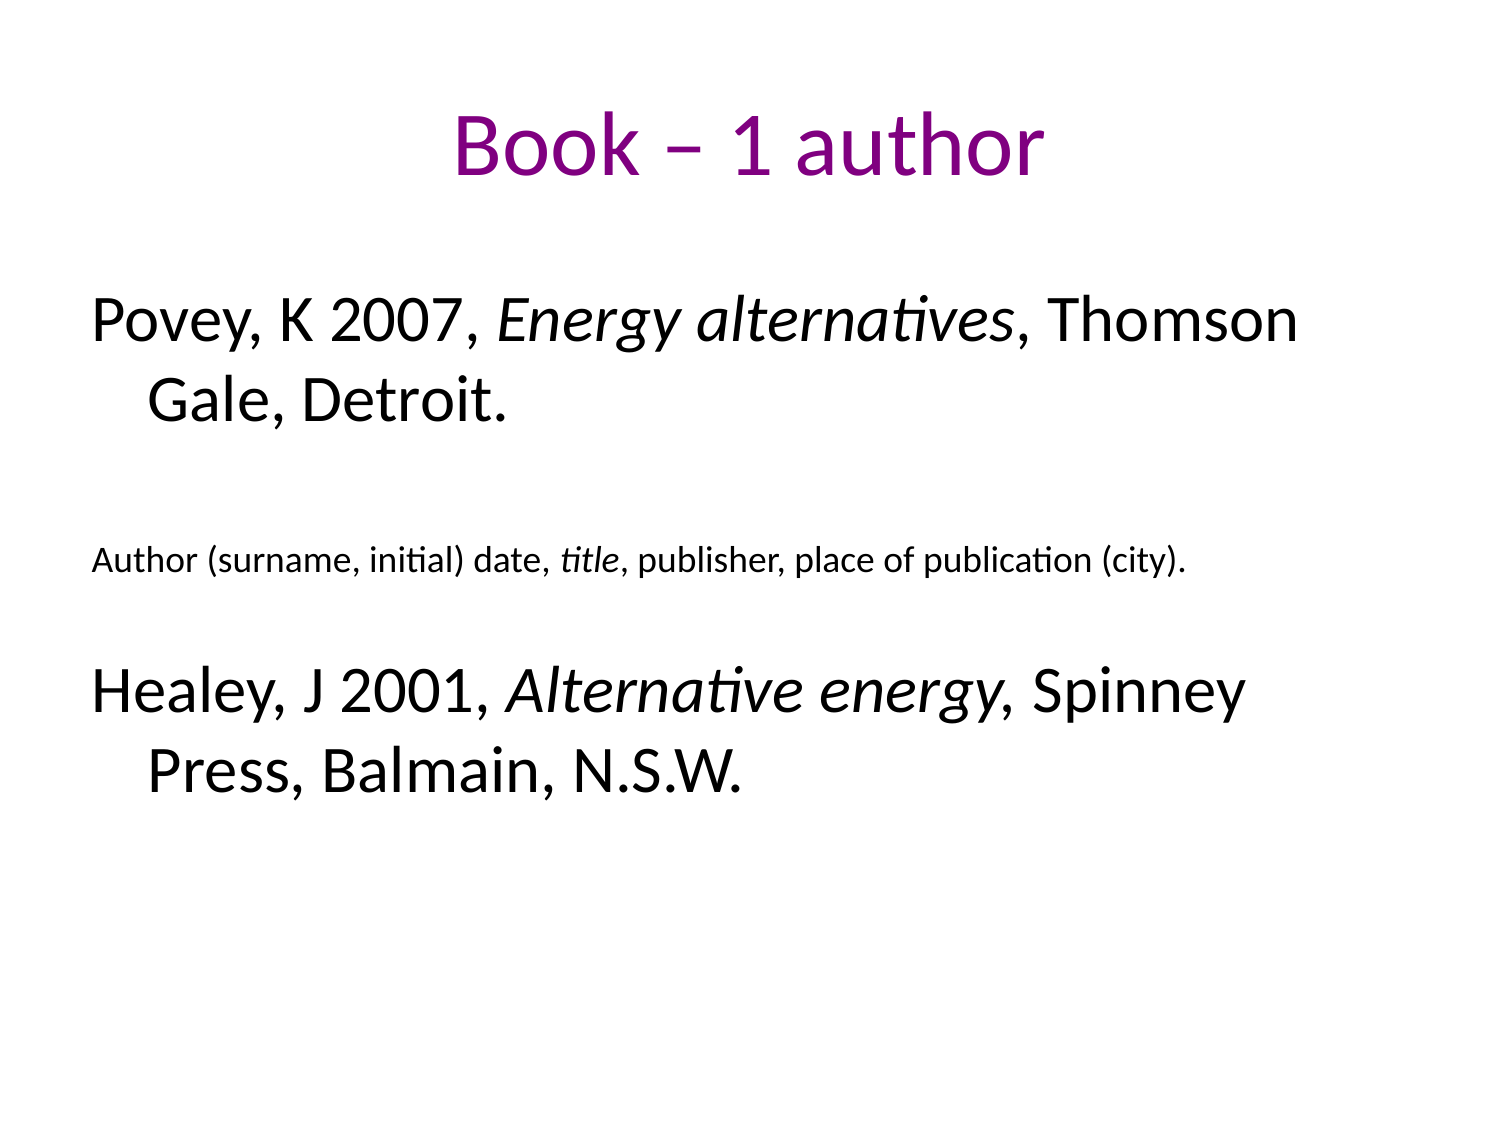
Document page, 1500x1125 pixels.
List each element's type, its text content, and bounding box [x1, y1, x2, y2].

title Book – 1 author [75, 45, 1425, 233]
list Povey, K 2007, Energy alternatives, Thomson Gale, Detroit. Author (surname, initial) date, title, publisher, place of publication (city). Healey, J 2001, Alternative energy, Spinney Press, Balmain, N.S.W. [76, 267, 1427, 1010]
